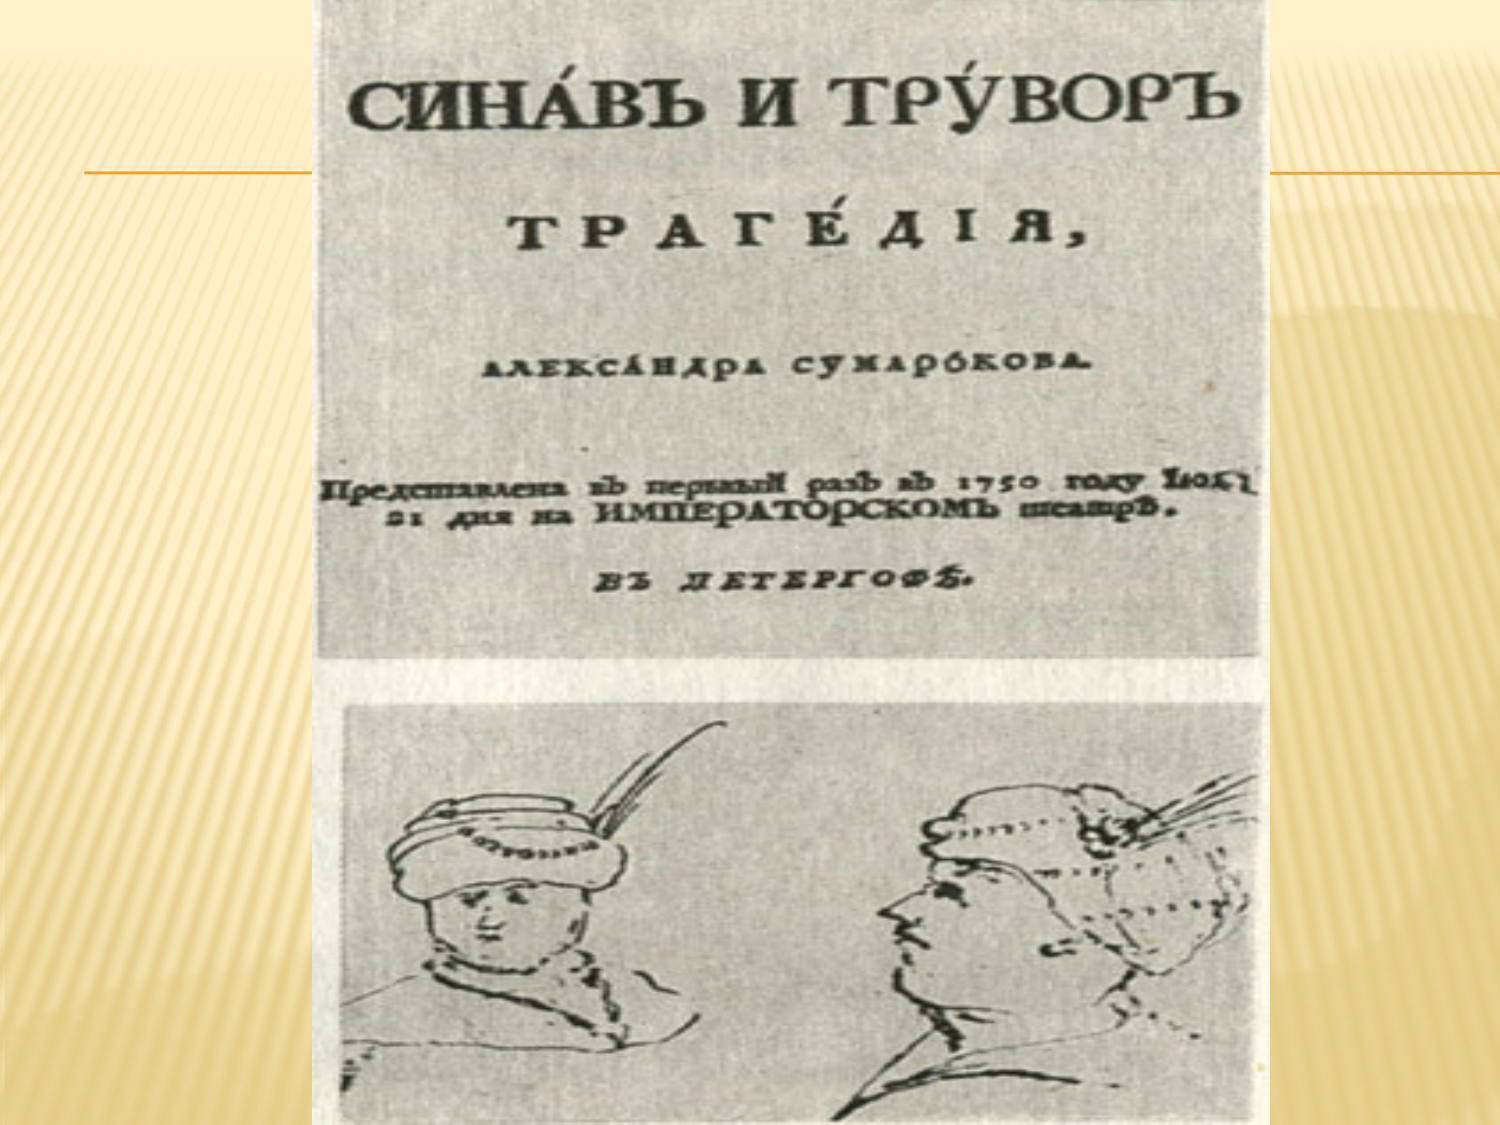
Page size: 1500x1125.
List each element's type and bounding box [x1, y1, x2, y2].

picture [312, 0, 1270, 1125]
